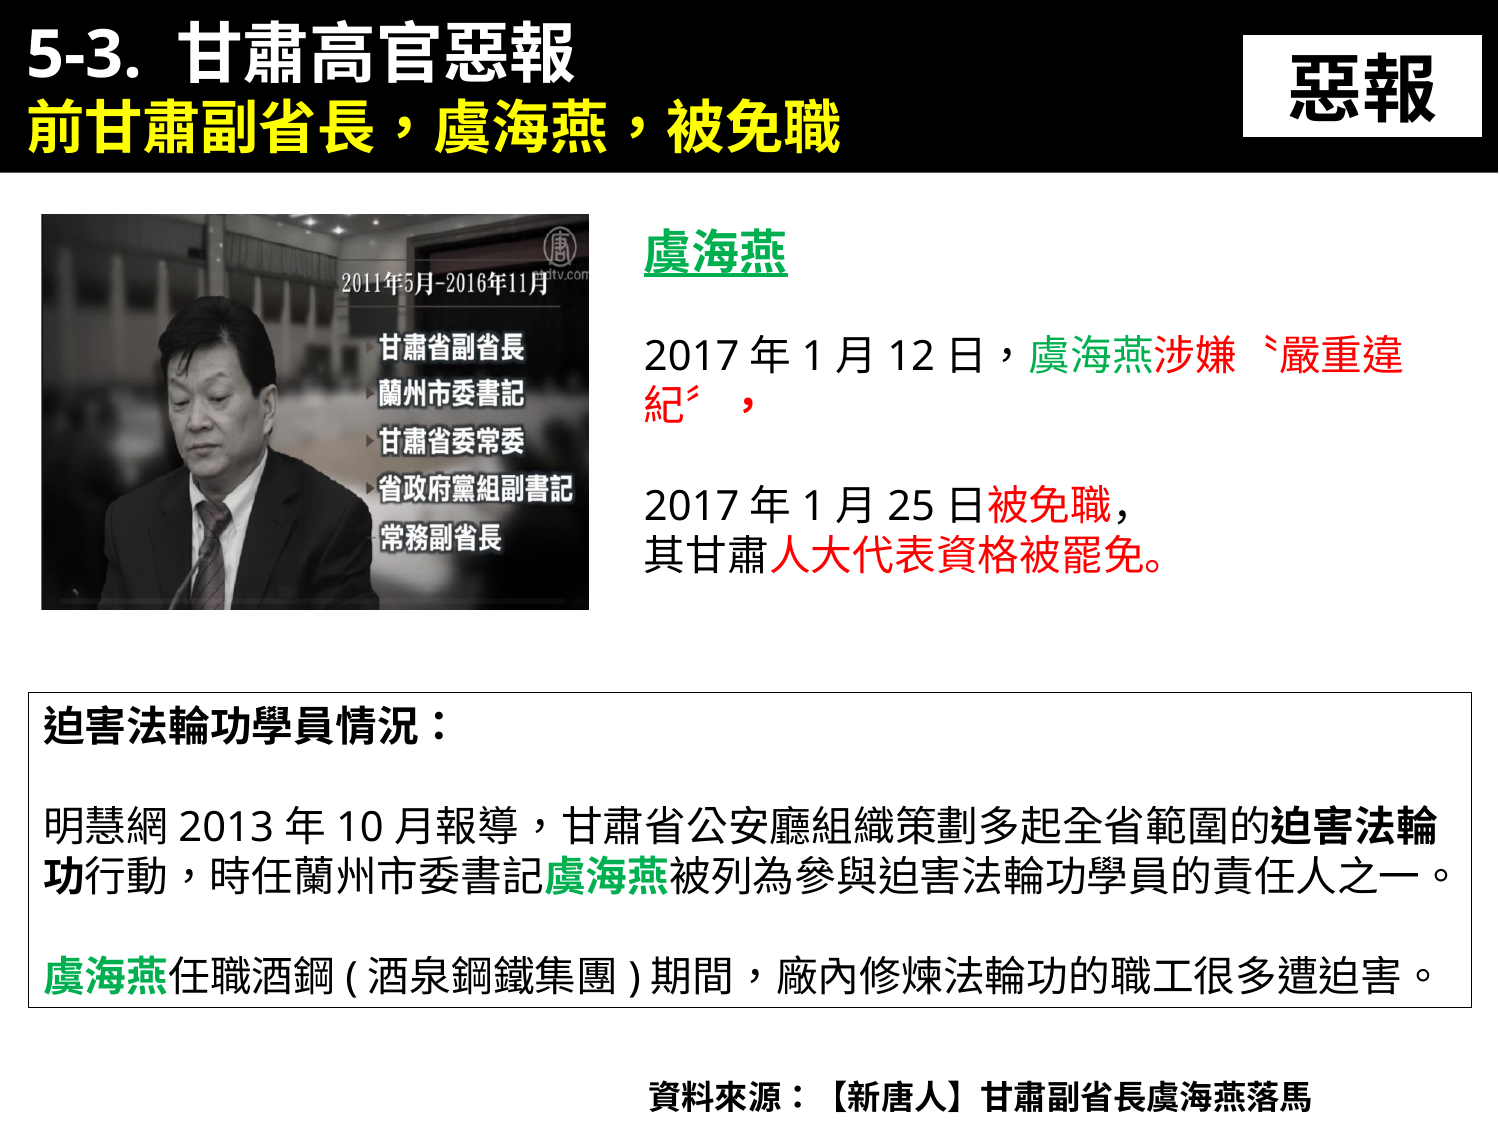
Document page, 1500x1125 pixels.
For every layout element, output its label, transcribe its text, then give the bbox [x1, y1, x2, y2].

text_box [0, 0, 1499, 173]
text_box [594, 509, 1125, 570]
text_box 資料來源：【新唐人】甘肅副省長虞海燕落馬 [633, 1068, 1329, 1124]
picture [41, 213, 590, 610]
text_box 迫害法輪功學員情況： 明慧網2013年10月報導，甘肅省公安廳組織策劃多起全省範圍的迫害法輪功行動，時任蘭州市委書記虞海燕被列為參與迫害法輪功學員的責任人之一。 虞海燕任職酒鋼(酒泉鋼鐵集團)期間，廠內修煉法輪功的職工很多遭迫害。 [28, 692, 1472, 1008]
text_box 虞海燕 2017年1月12日，虞海燕涉嫌〝嚴重違紀〞， 2017年1月25日被免職， 其甘肅人大代表資格被罷免。 [629, 214, 1485, 587]
